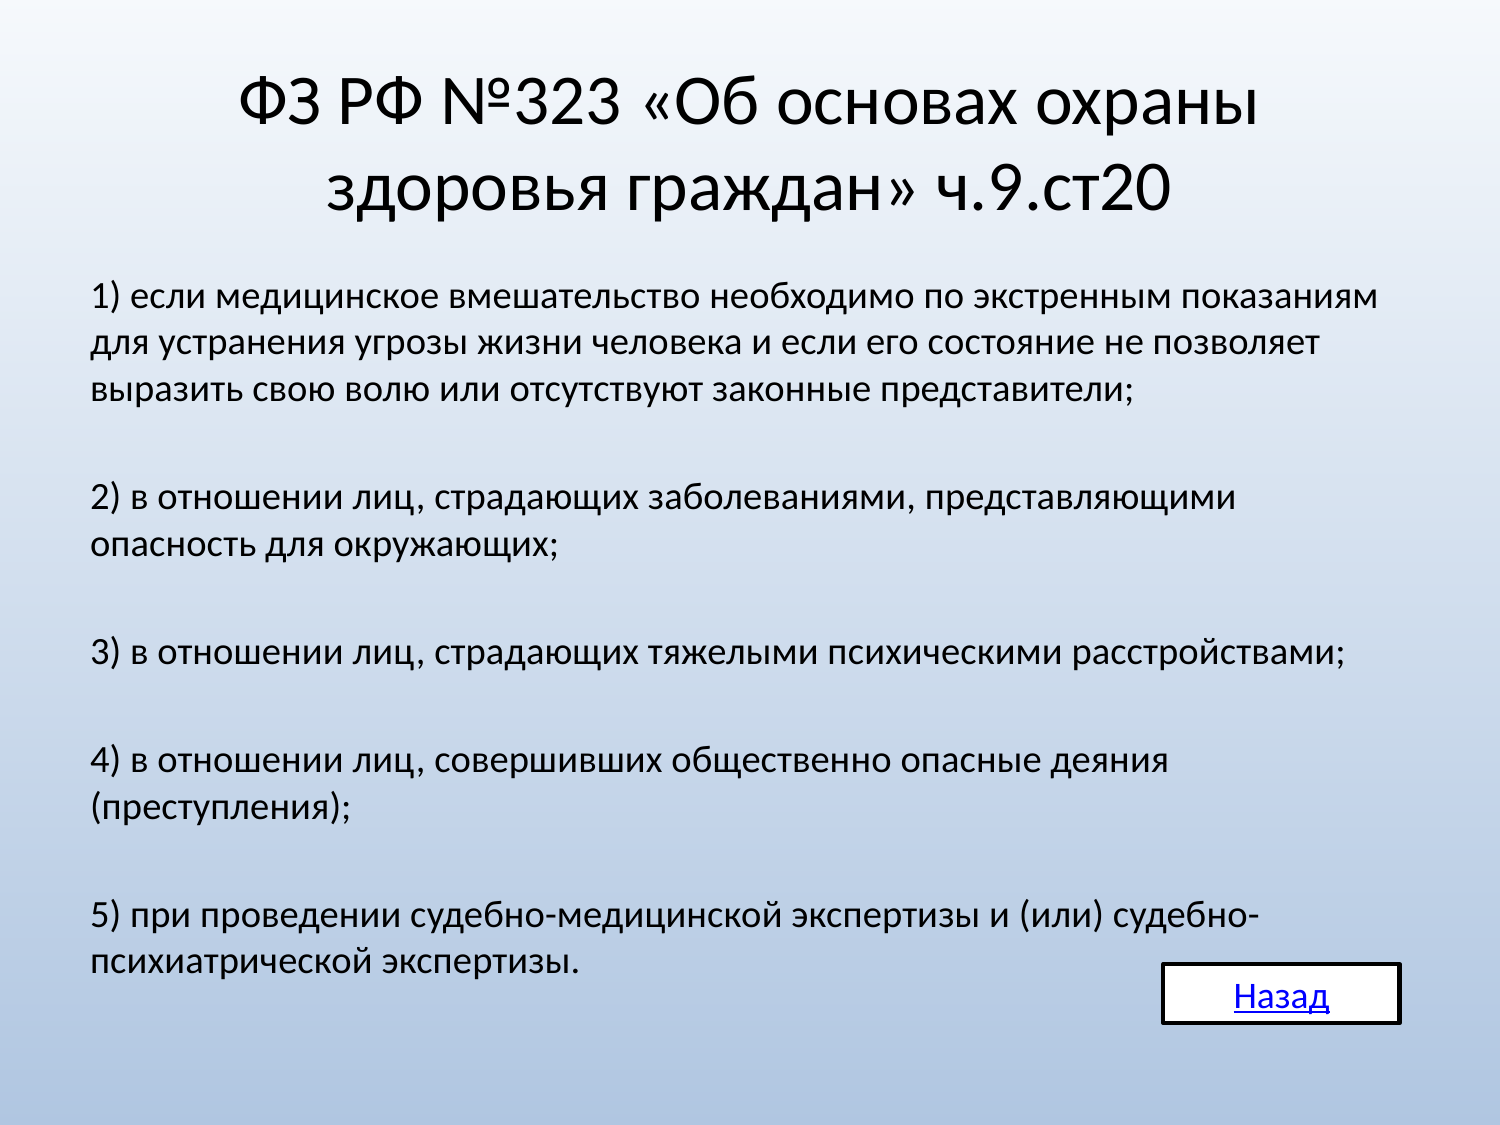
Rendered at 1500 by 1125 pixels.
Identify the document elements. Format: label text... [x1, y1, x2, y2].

list 1) если медицинское вмешательство необходимо по экстренным показаниям для устранения угрозы жизни человека и если его состояние не позволяет выразить свою волю или отсутствуют законные представители; 2) в отношении лиц, страдающих заболеваниями, представляющими опасность для окружающих; 3) в отношении лиц, страдающих тяжелыми психическими расстройствами; 4) в отношении лиц, совершивших общественно опасные деяния (преступления); 5) при проведении судебно-медицинской экспертизы и (или) судебно-психиатрической экспертизы. [75, 262, 1425, 1005]
title ФЗ РФ №323 «Об основах охраны здоровья граждан» ч.9.ст20 [75, 45, 1425, 233]
text_box Назад [1161, 962, 1402, 1025]
